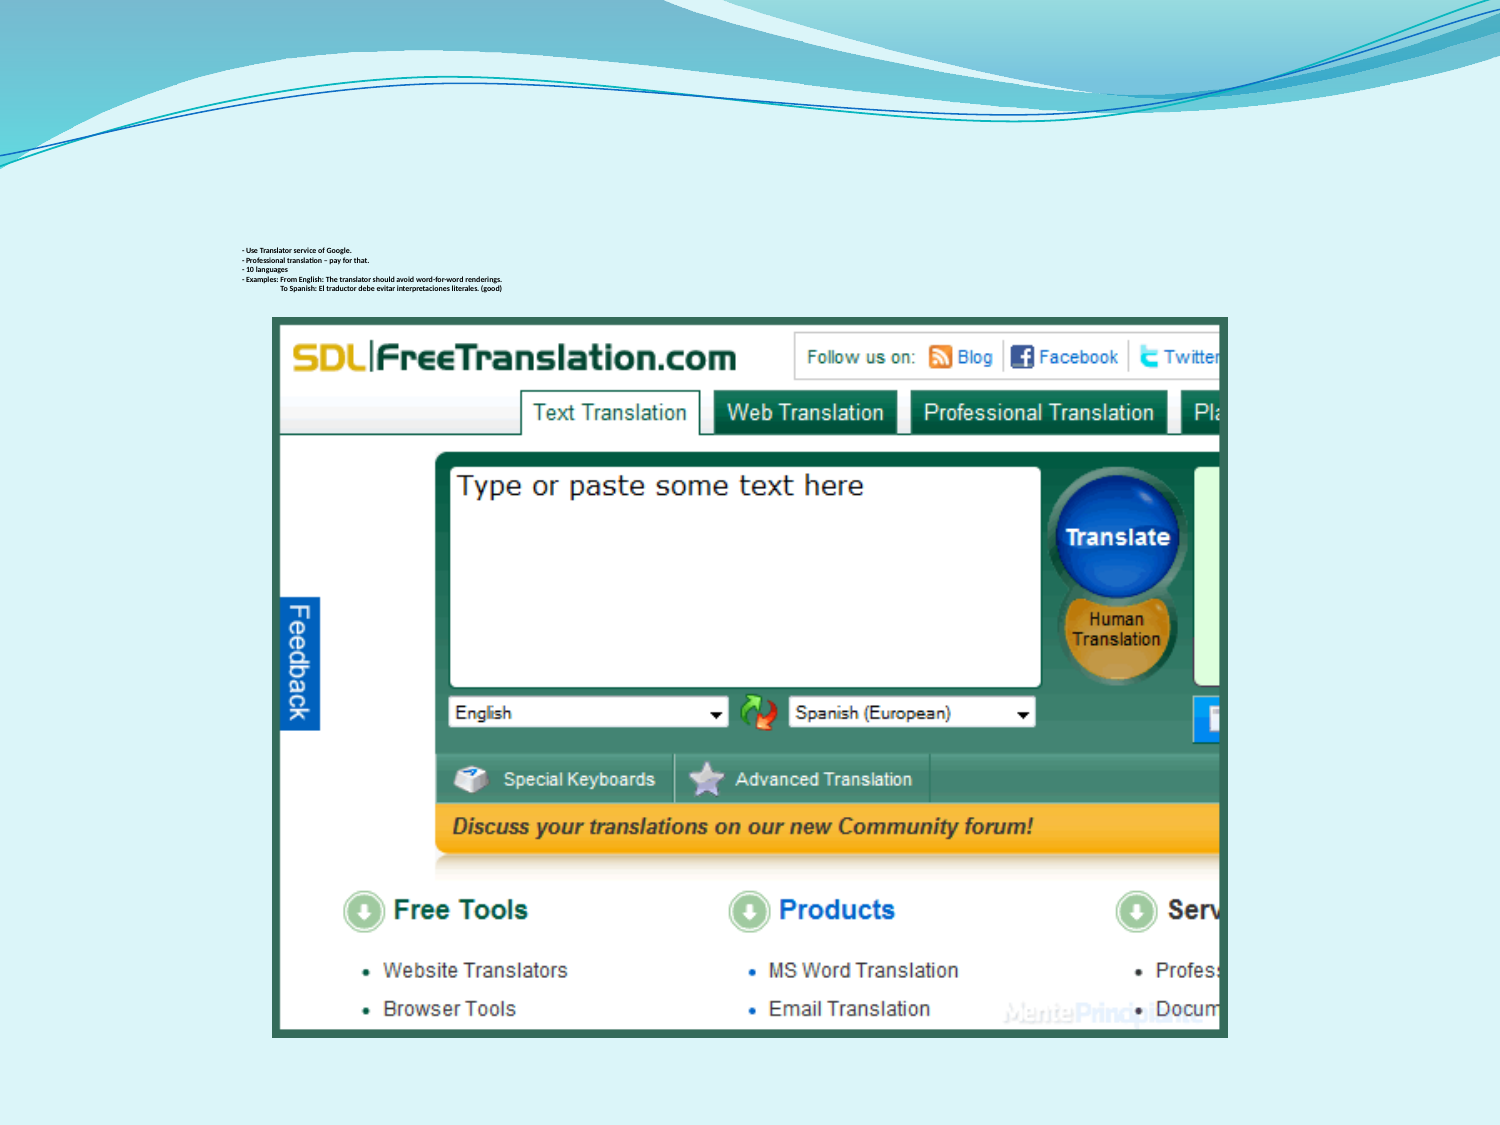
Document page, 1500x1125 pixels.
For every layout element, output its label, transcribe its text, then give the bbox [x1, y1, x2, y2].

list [272, 317, 1228, 1038]
title - Use Translator service of Google. - Professional translation – pay for that. - 10 languages - Examples: From English: The translator should avoid word-for-word renderings. To Spanish: El traductor debe evitar interpretaciones literales. (good) [242, 101, 1425, 303]
